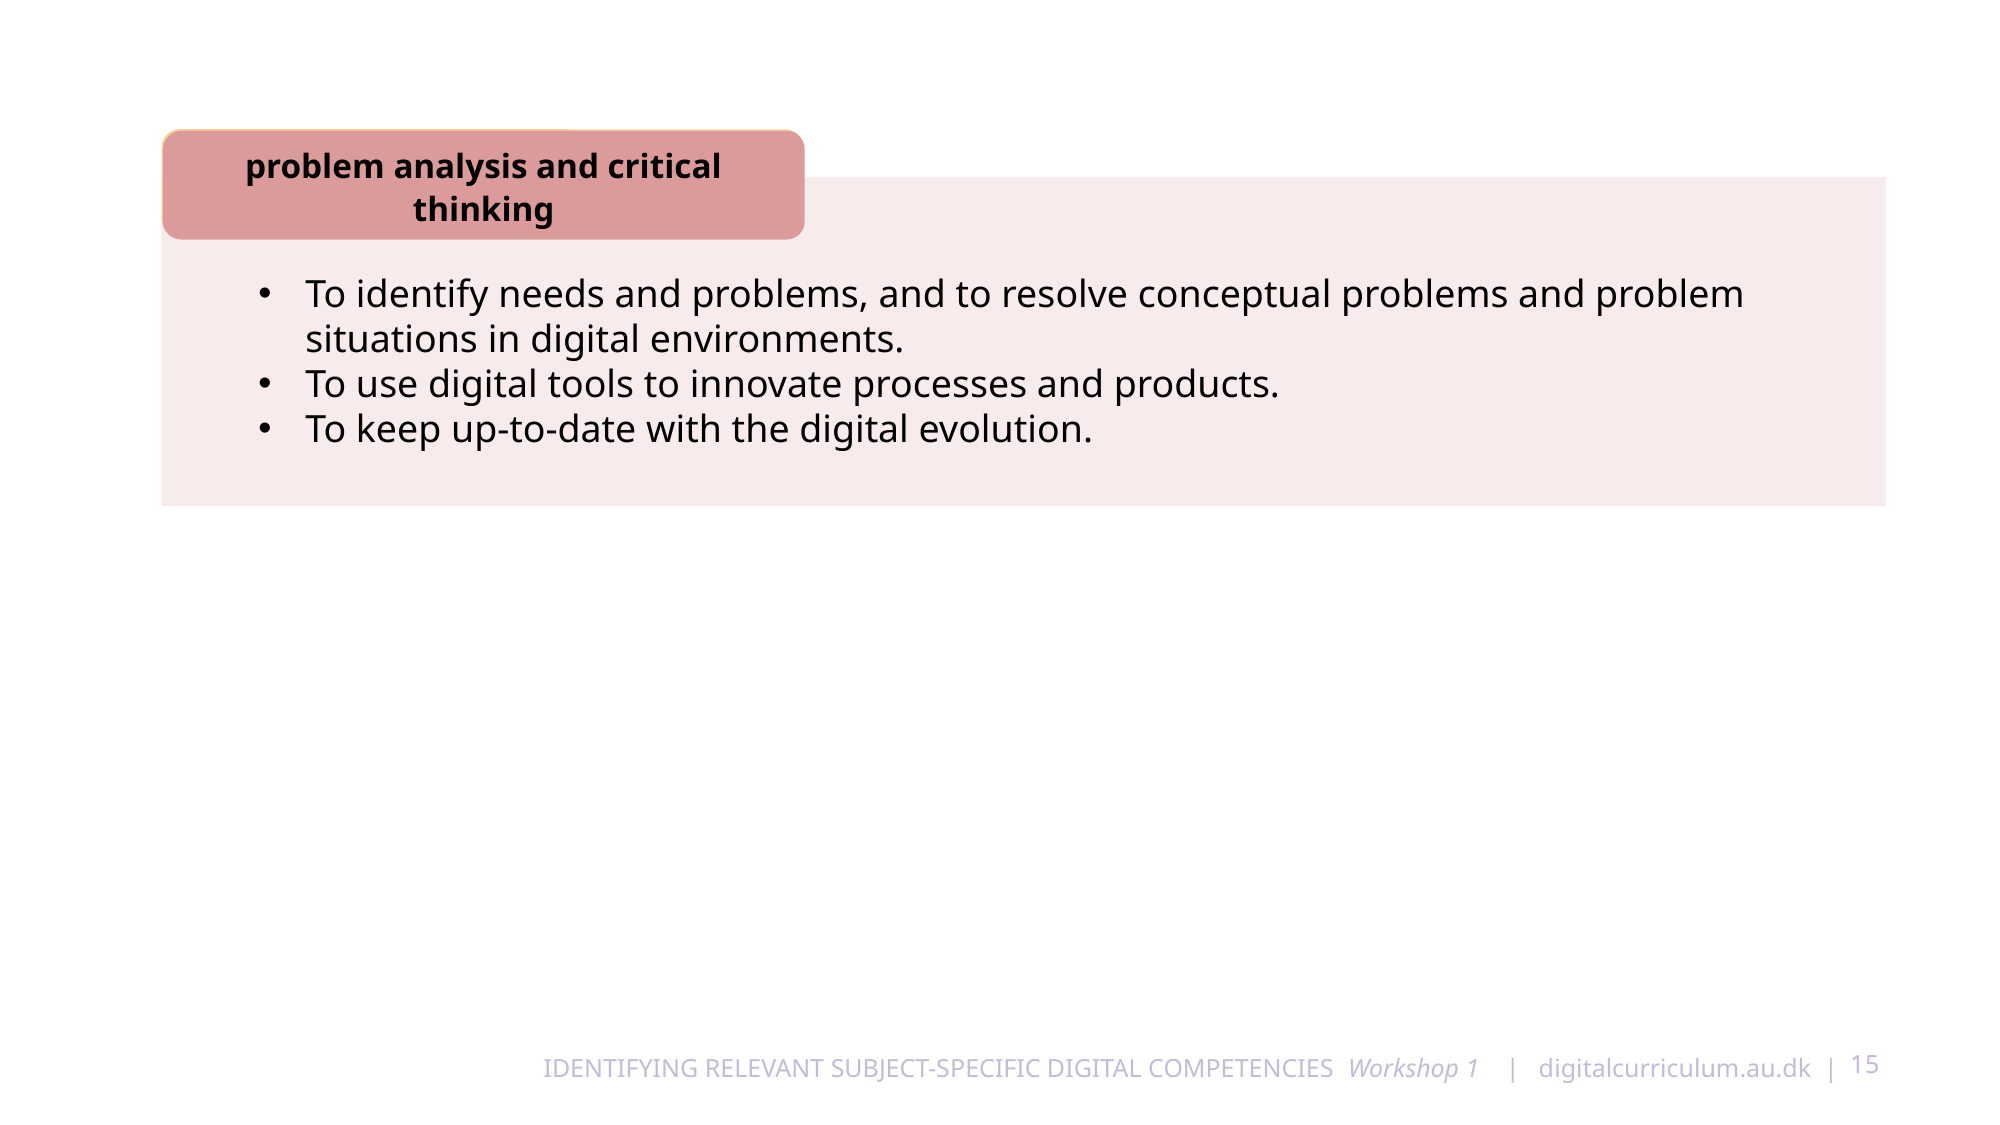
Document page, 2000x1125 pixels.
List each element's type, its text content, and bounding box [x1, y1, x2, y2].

text_box [160, 175, 1887, 508]
text_box To identify needs and problems, and to resolve conceptual problems and problem situations in digital environments. To use digital tools to innovate processes and products. To keep up-to-date with the digital evolution. [243, 262, 1839, 458]
text_box problem analysis and critical thinking [161, 129, 807, 242]
slide_number 15 [1849, 1057, 2000, 1083]
